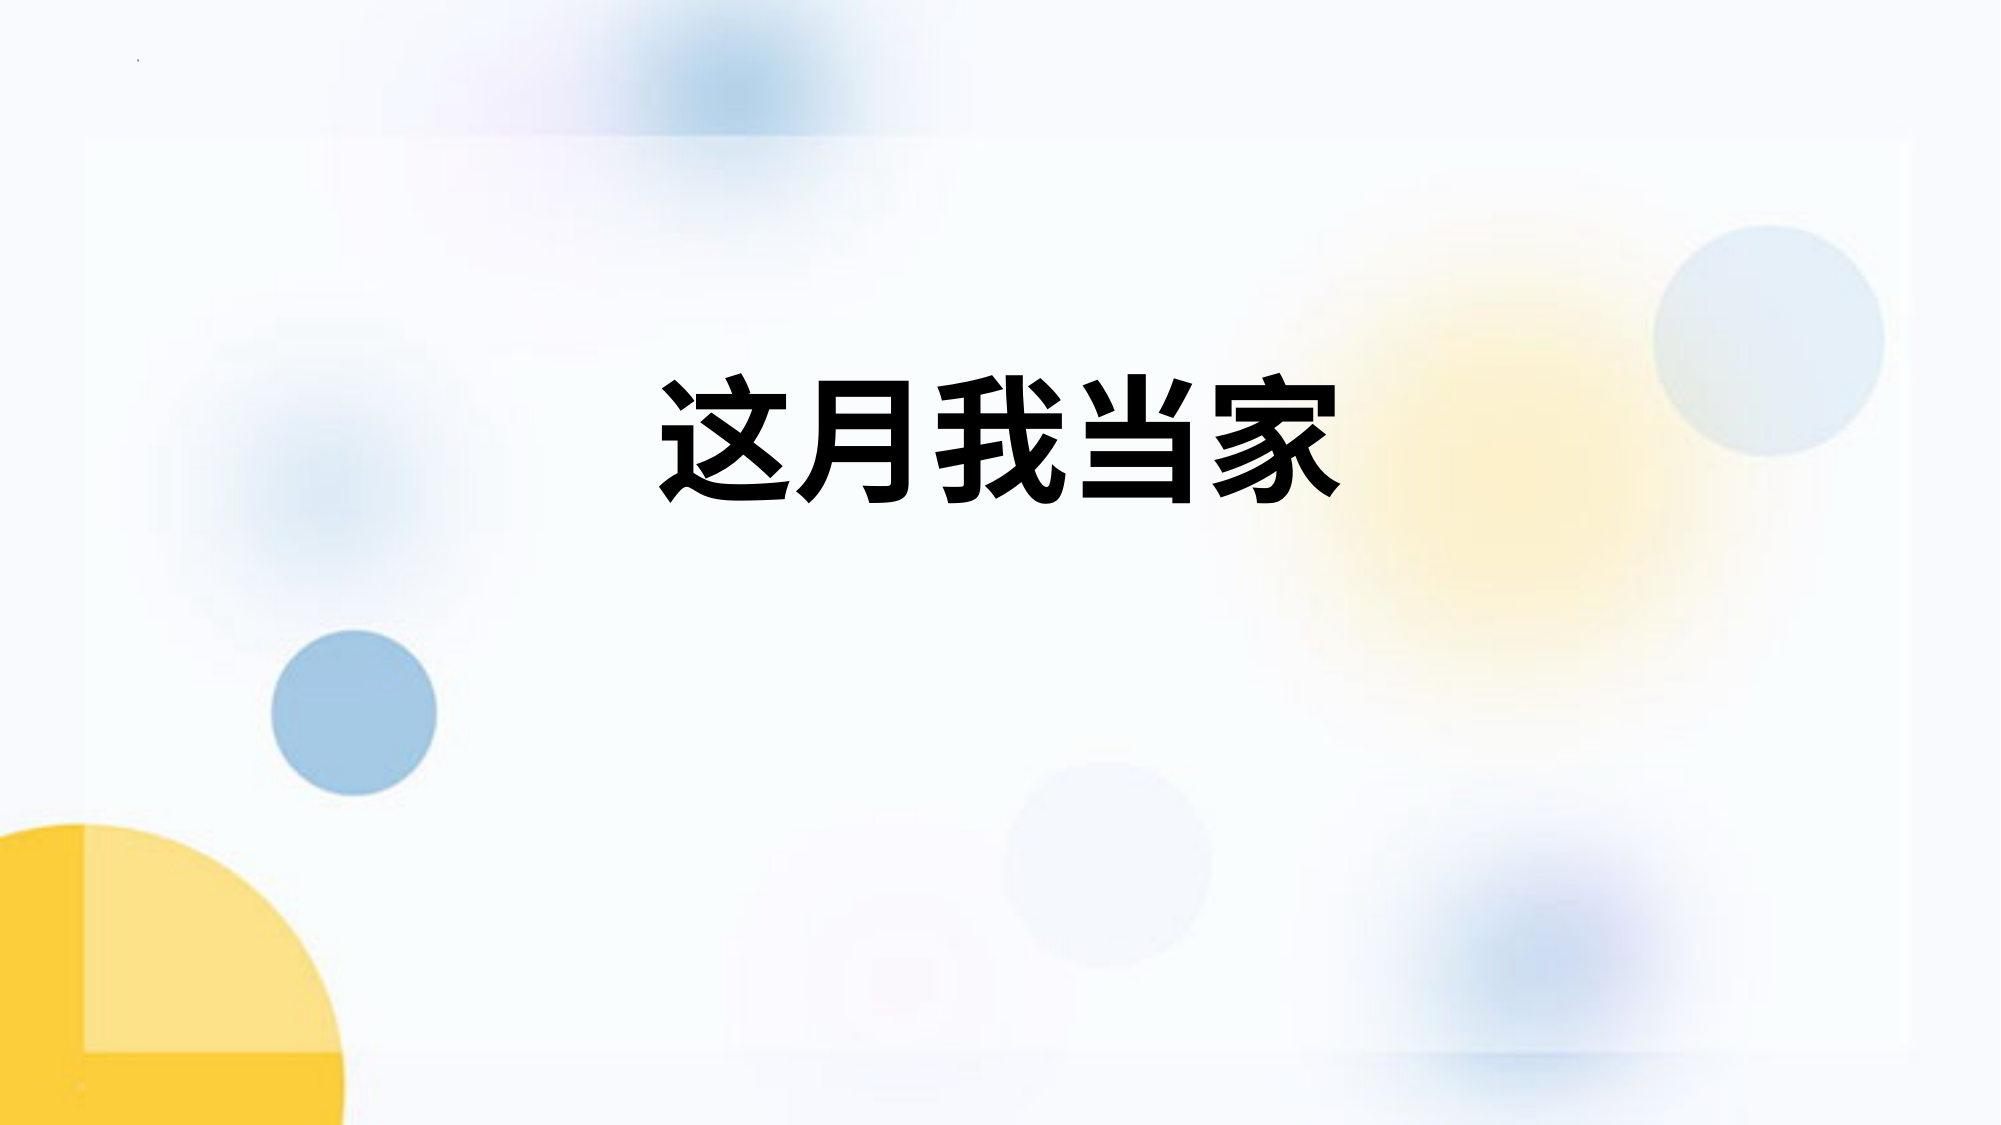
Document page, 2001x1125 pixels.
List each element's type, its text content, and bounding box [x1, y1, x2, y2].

picture [0, 0, 2001, 1125]
text_box 这月我当家 [0, 347, 2000, 527]
